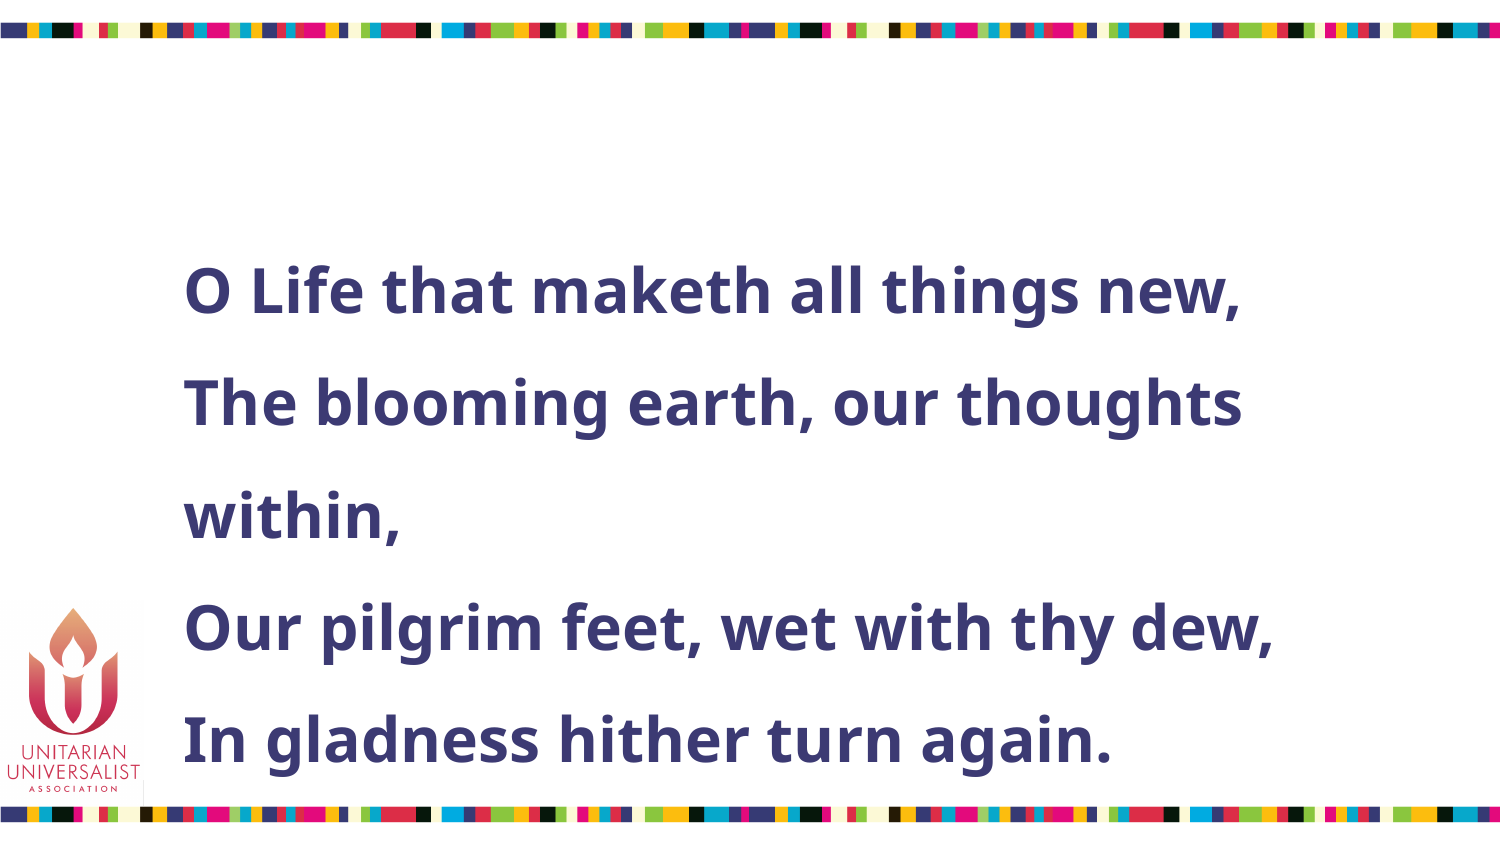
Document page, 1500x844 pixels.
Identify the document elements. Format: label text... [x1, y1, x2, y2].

picture [0, 600, 1500, 824]
text_box O Life that maketh all things new, The blooming earth, our thoughts within, Our pilgrim feet, wet with thy dew, In gladness hither turn again. [168, 198, 1487, 791]
picture [0, 22, 1500, 40]
